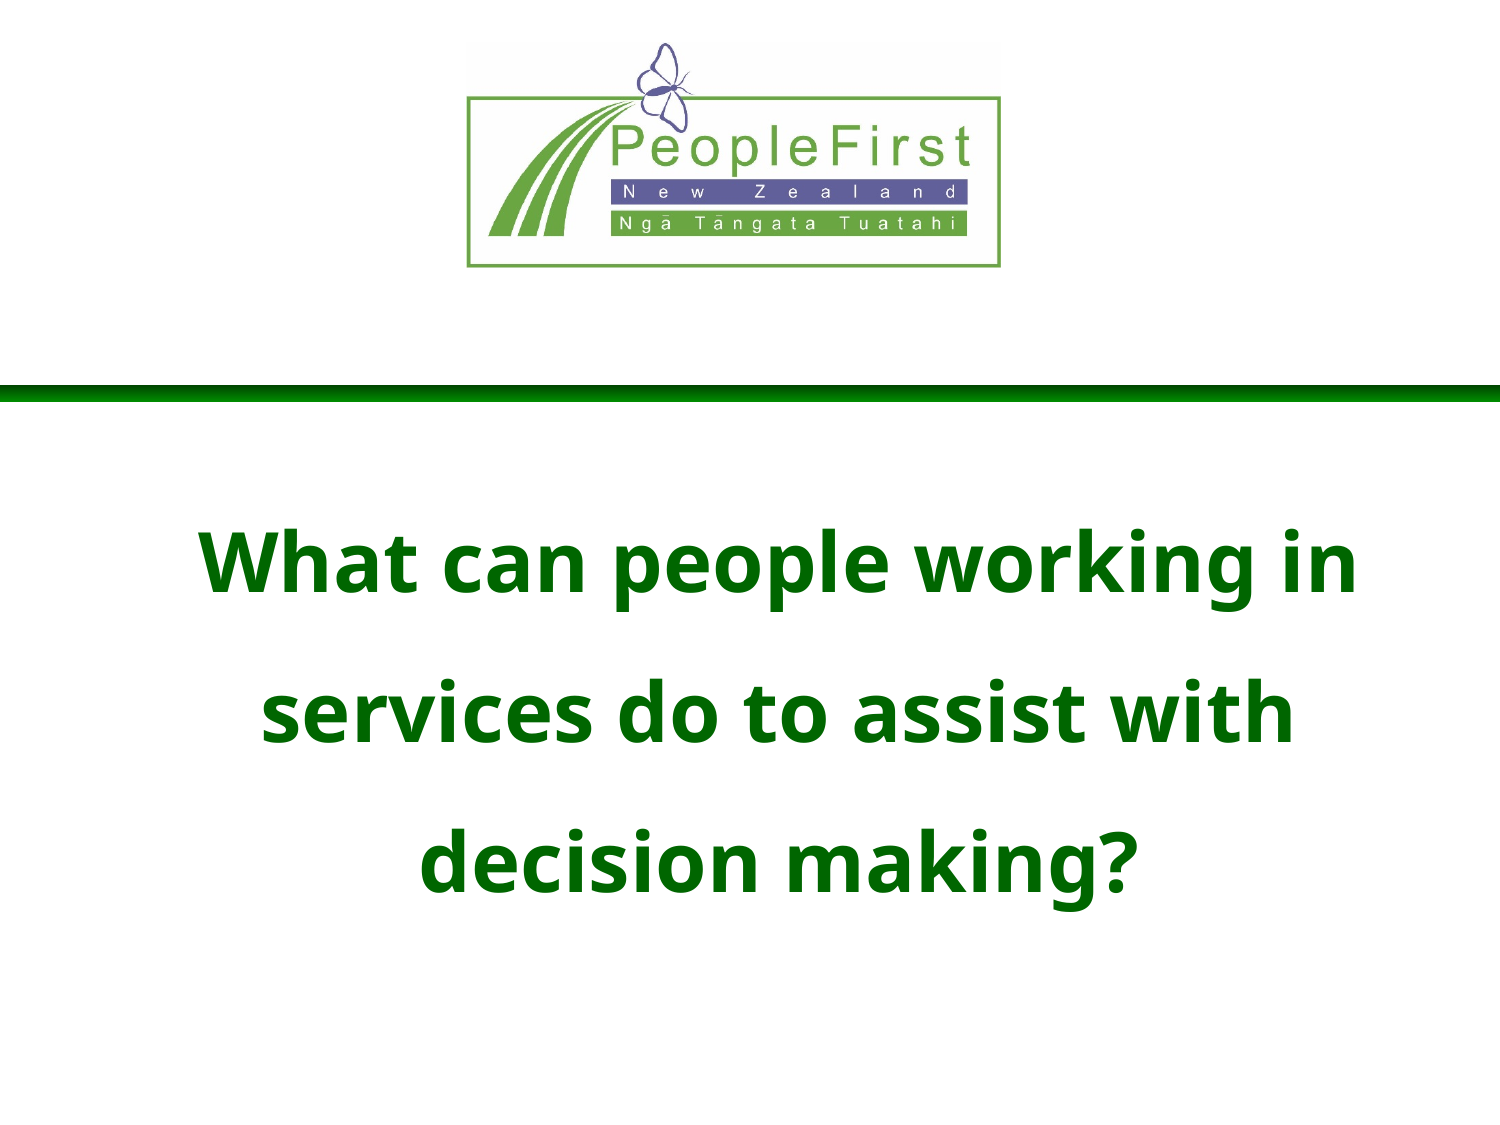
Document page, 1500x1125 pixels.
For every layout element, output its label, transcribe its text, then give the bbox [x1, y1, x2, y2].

title What can people working in services do to assist with decision making? [147, 645, 1412, 917]
picture [466, 42, 1001, 268]
